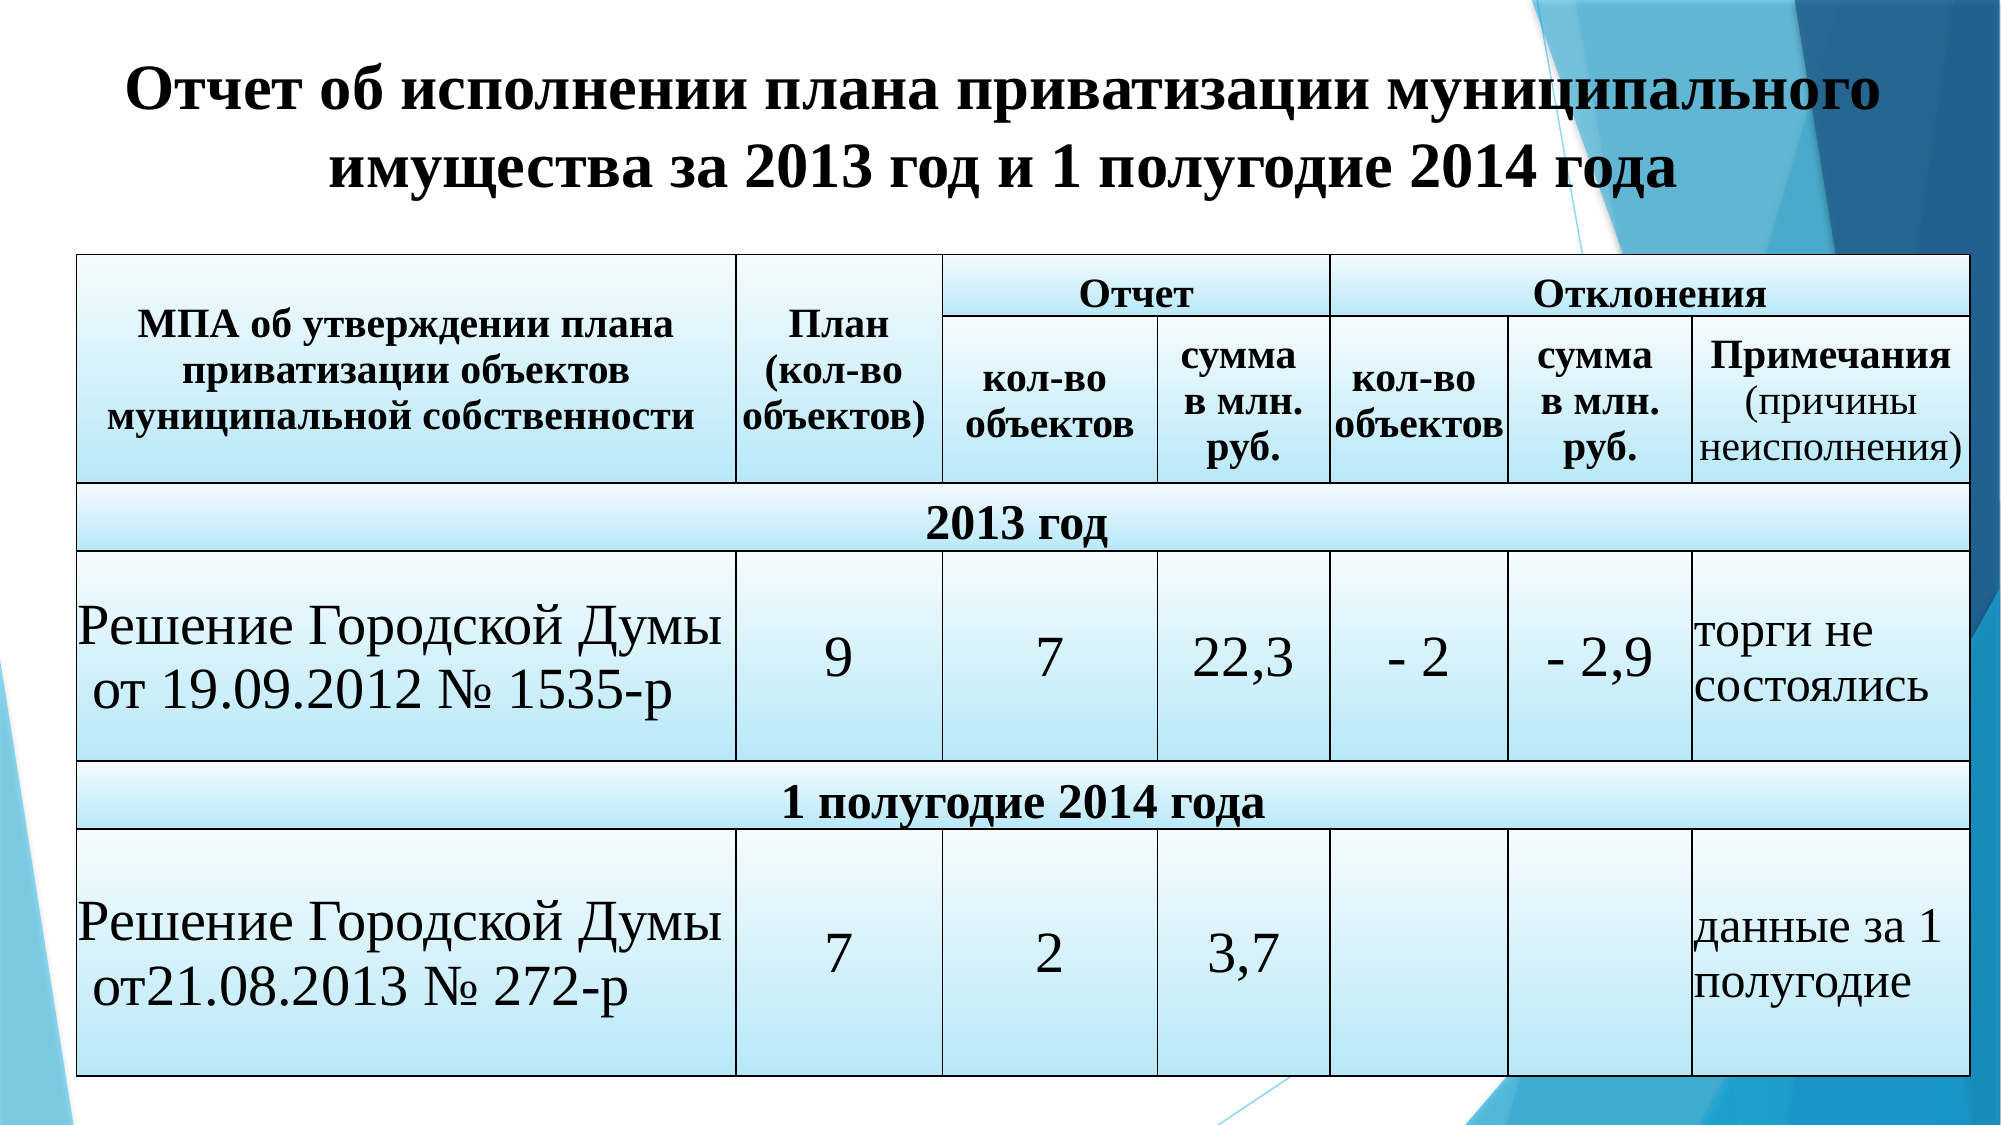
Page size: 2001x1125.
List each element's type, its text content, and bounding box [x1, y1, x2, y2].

table_header МПА об утверждении плана приватизации объектов муниципальной собственности [77, 255, 735, 482]
table_header Отчет [943, 255, 1329, 315]
table_header Отклонения [1331, 255, 1969, 315]
table_cell сумма в млн. руб. [1158, 317, 1329, 482]
table_cell Решение Городской Думы от 19.09.2012 № 1535-р [77, 552, 735, 760]
table_cell 7 [737, 830, 942, 1075]
table_cell - 2,9 [1509, 552, 1691, 760]
table_cell кол-во объектов [943, 317, 1157, 482]
table_cell [1331, 830, 1507, 1075]
table_cell Решение Городской Думы от21.08.2013 № 272-р [77, 830, 735, 1075]
table_cell [1509, 830, 1691, 1075]
table_cell 7 [943, 552, 1157, 760]
table_cell сумма в млн. руб. [1509, 317, 1691, 482]
table_cell торги не состоялись [1693, 552, 1969, 760]
table_cell 3,7 [1158, 830, 1329, 1075]
table_cell данные за 1 полугодие [1693, 830, 1969, 1075]
table_cell кол-во объектов [1331, 317, 1507, 482]
table_cell Примечания (причины неисполнения) [1693, 317, 1969, 482]
table_cell - 2 [1331, 552, 1507, 760]
table_cell 2 [943, 830, 1157, 1075]
table_header План (кол-во объектов) [737, 255, 942, 482]
table_cell 22,3 [1158, 552, 1329, 760]
title Отчет об исполнении плана приватизации муниципального имущества за 2013 год и 1 полугодие 2014 года [37, 37, 1970, 255]
table_cell 9 [737, 552, 942, 760]
table_cell 2013 год [77, 484, 1969, 550]
table_cell 1 полугодие 2014 года [77, 762, 1969, 828]
